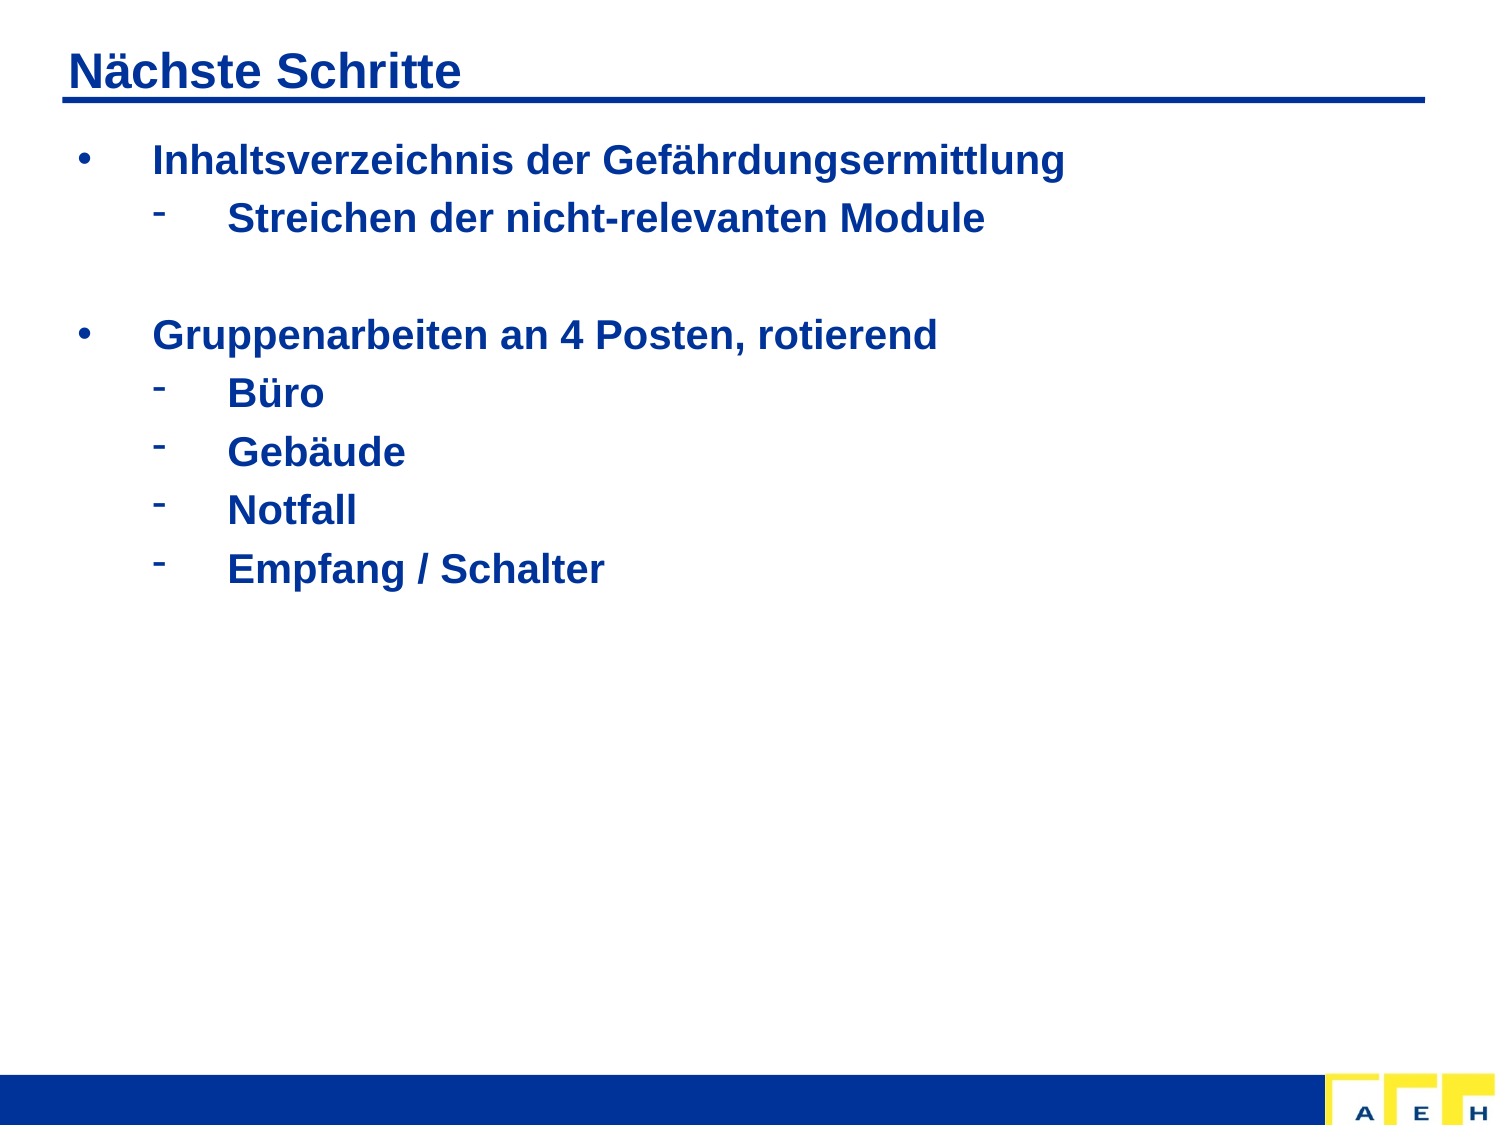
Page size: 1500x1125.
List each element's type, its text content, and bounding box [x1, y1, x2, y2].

title Nächste Schritte [52, 37, 1429, 101]
picture [1325, 1073, 1497, 1125]
list Inhaltsverzeichnis der Gefährdungsermittlung Streichen der nicht-relevanten Module Gruppenarbeiten an 4 Posten, rotierend Büro Gebäude Notfall Empfang / Schalter [62, 125, 1426, 1001]
